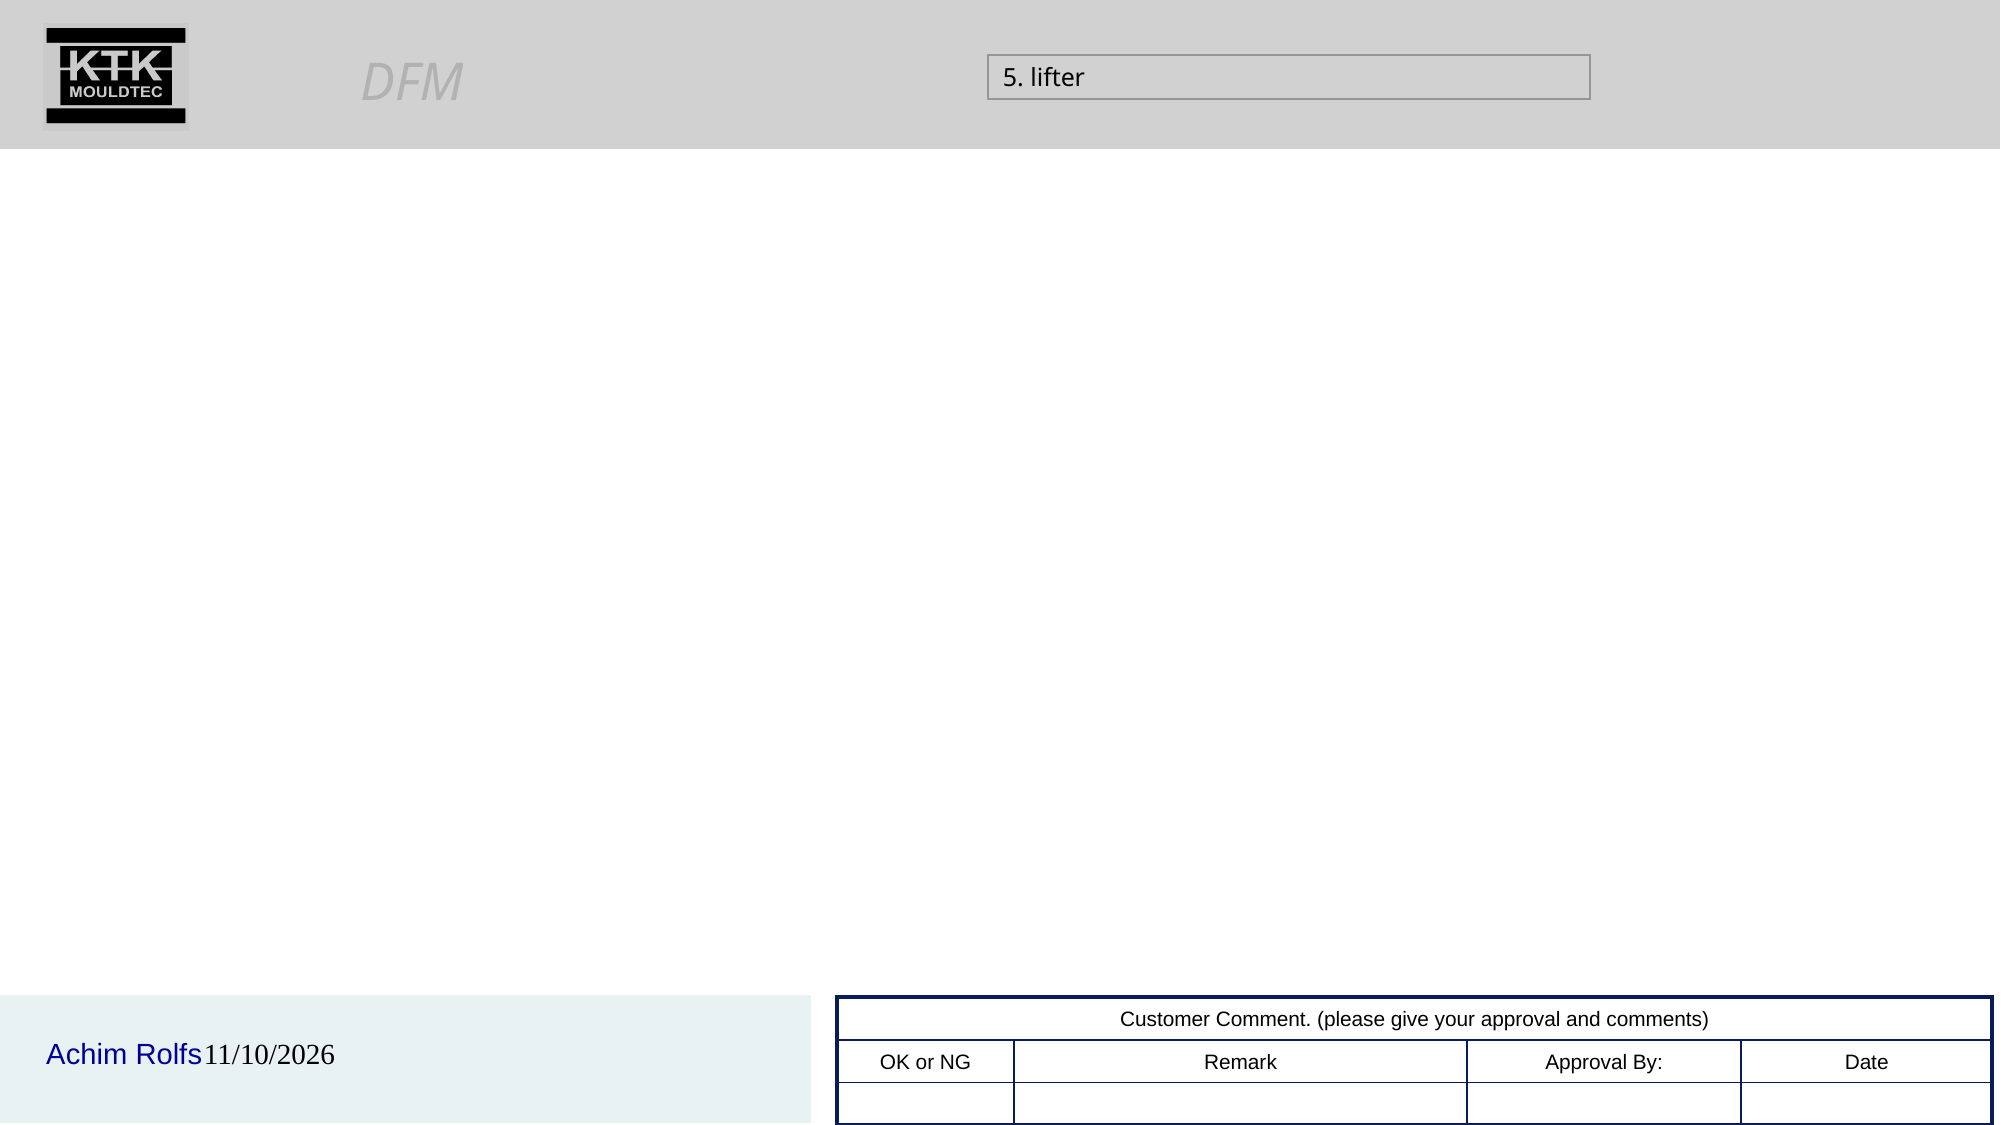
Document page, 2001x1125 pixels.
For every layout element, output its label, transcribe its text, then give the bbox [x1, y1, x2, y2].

text_box 5. lifter [988, 54, 1591, 100]
slide_number [188, 1027, 433, 1106]
